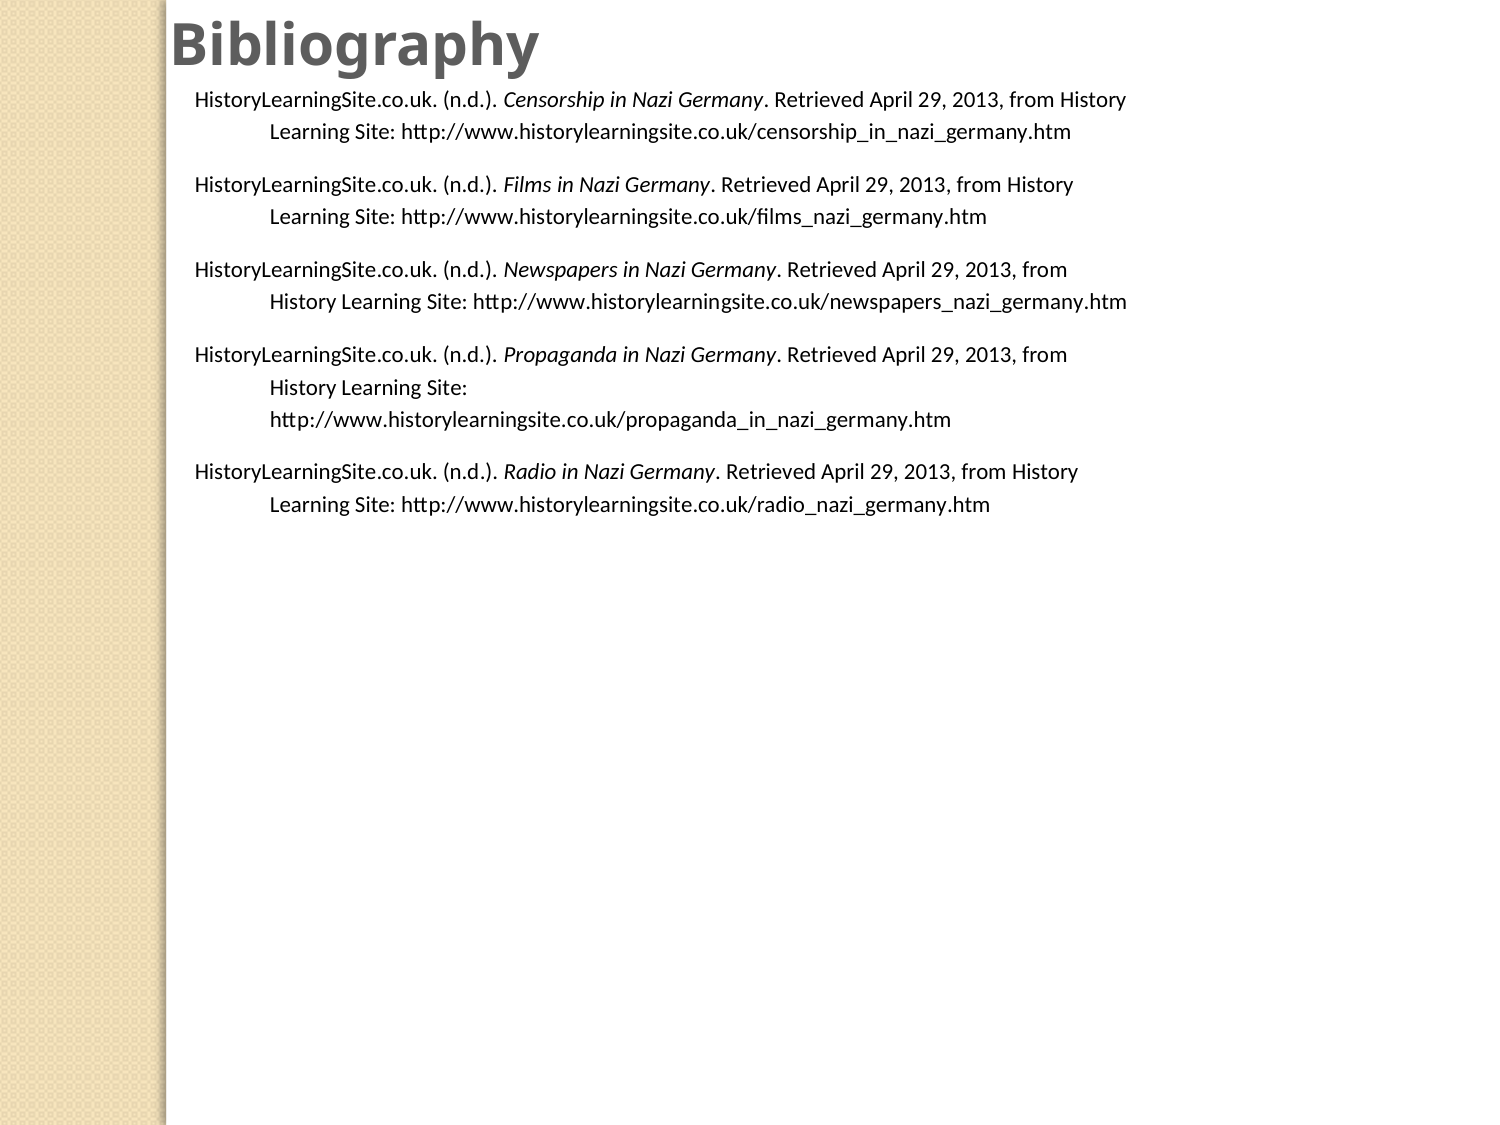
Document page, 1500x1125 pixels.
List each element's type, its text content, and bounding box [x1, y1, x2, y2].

picture [194, 85, 1137, 597]
text_box Bibliography [154, 0, 555, 85]
